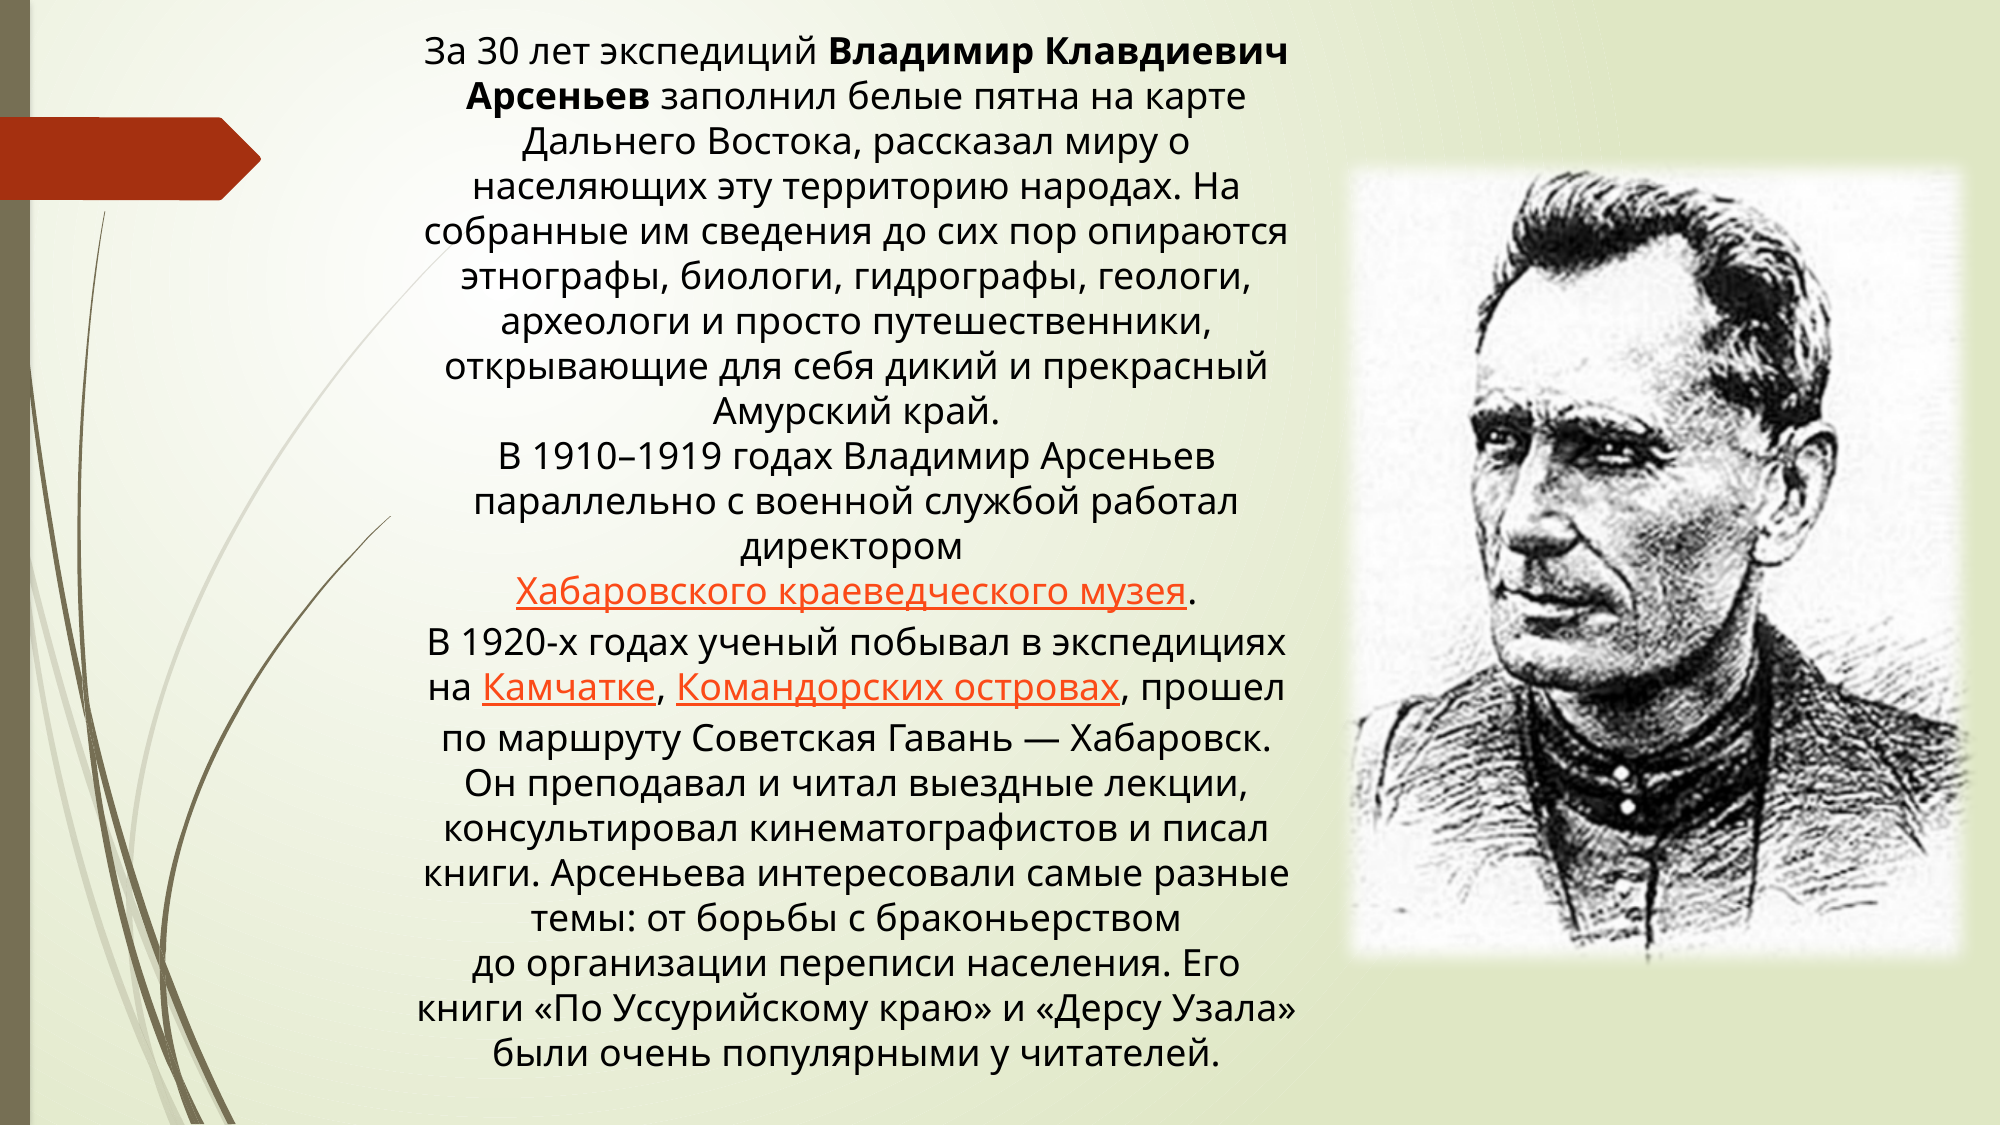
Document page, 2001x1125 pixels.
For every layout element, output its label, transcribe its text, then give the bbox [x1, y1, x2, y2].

text_box За 30 лет экспедиций Владимир Клавдиевич Арсеньев заполнил белые пятна на карте Дальнего Востока, рассказал миру о населяющих эту территорию народах. На собранные им сведения до сих пор опираются этнографы, биологи, гидрографы, геологи, археологи и просто путешественники, открывающие для себя дикий и прекрасный Амурский край. В 1910–1919 годах Владимир Арсеньев параллельно с военной службой работал директором Хабаровского краеведческого музея. В 1920-х годах ученый побывал в экспедициях на Камчатке, Командорских островах, прошел по маршруту Советская Гавань — Хабаровск. Он преподавал и читал выездные лекции, консультировал кинематографистов и писал книги. Арсеньева интересовали самые разные темы: от борьбы с браконьерством до организации переписи населения. Его книги «По Уссурийскому краю» и «Дерсу Узала» были очень популярными у читателей. [401, 19, 1312, 1082]
picture [1332, 150, 1978, 974]
